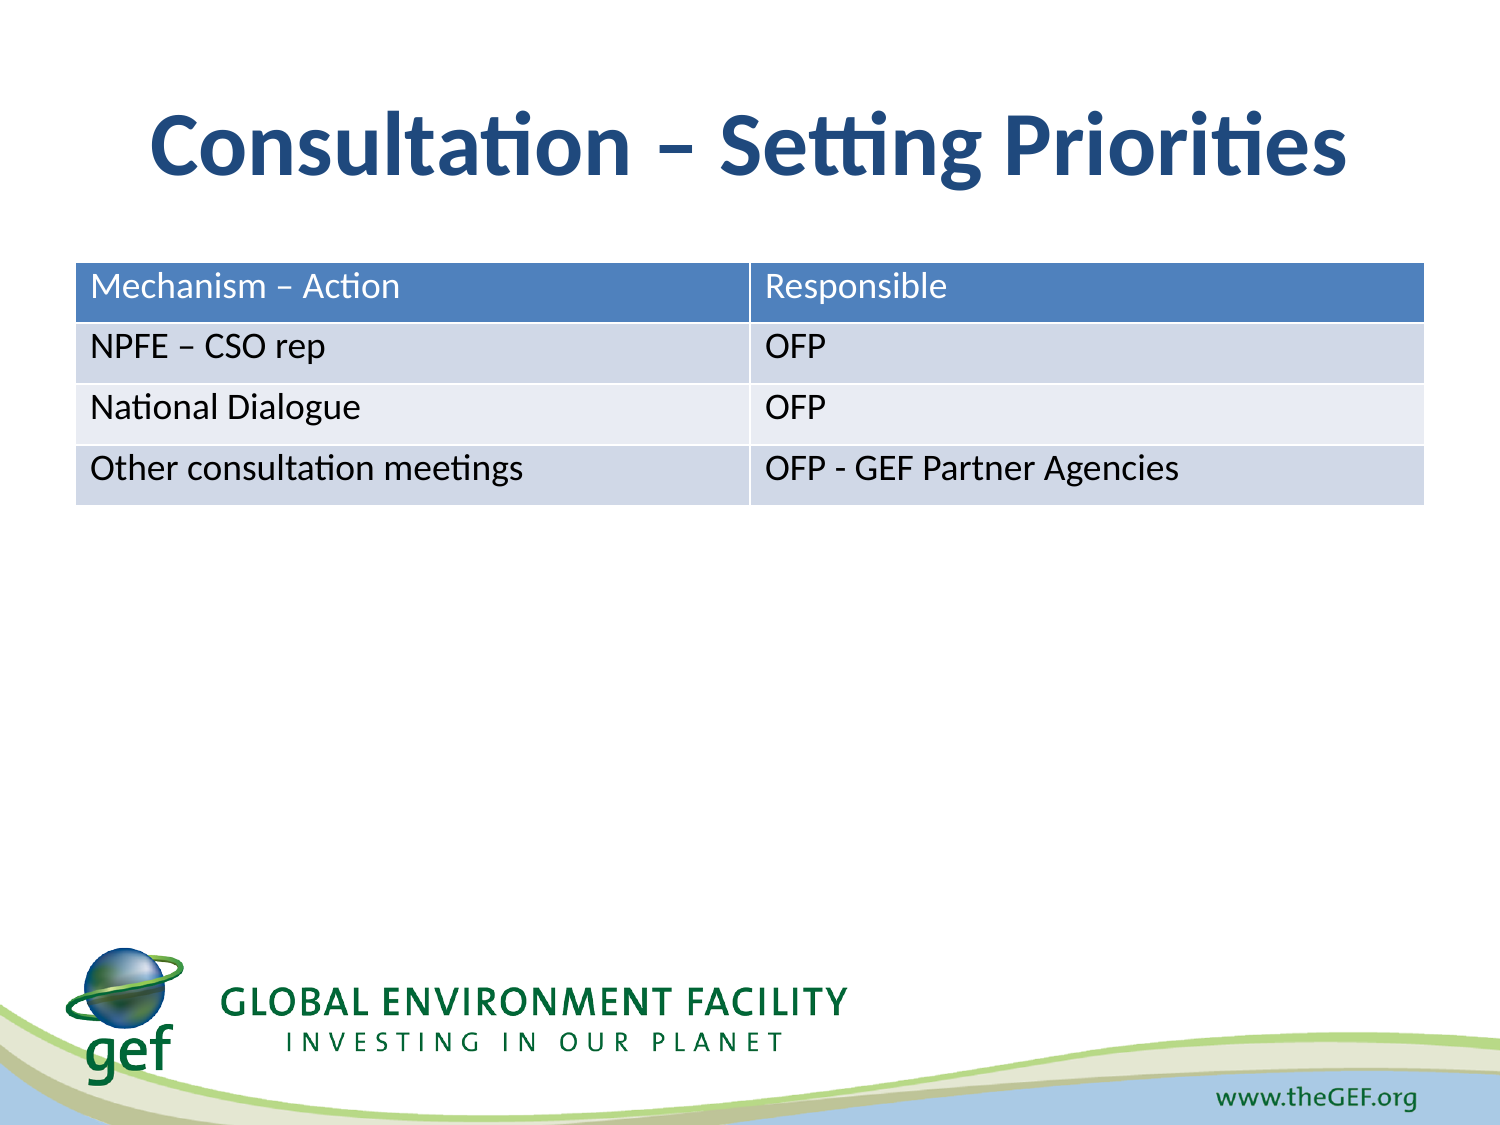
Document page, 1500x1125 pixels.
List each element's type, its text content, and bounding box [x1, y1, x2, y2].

table_cell OFP - GEF Partner Agencies [751, 446, 1424, 505]
table_header Mechanism – Action [76, 263, 749, 322]
table_cell Other consultation meetings [76, 446, 749, 505]
picture [0, 920, 1500, 1125]
table_cell OFP [751, 324, 1424, 383]
table_header Responsible [751, 263, 1424, 322]
table_cell NPFE – CSO rep [76, 324, 749, 383]
table_cell National Dialogue [76, 385, 749, 444]
title Consultation – Setting Priorities [75, 45, 1425, 233]
table_cell OFP [751, 385, 1424, 444]
